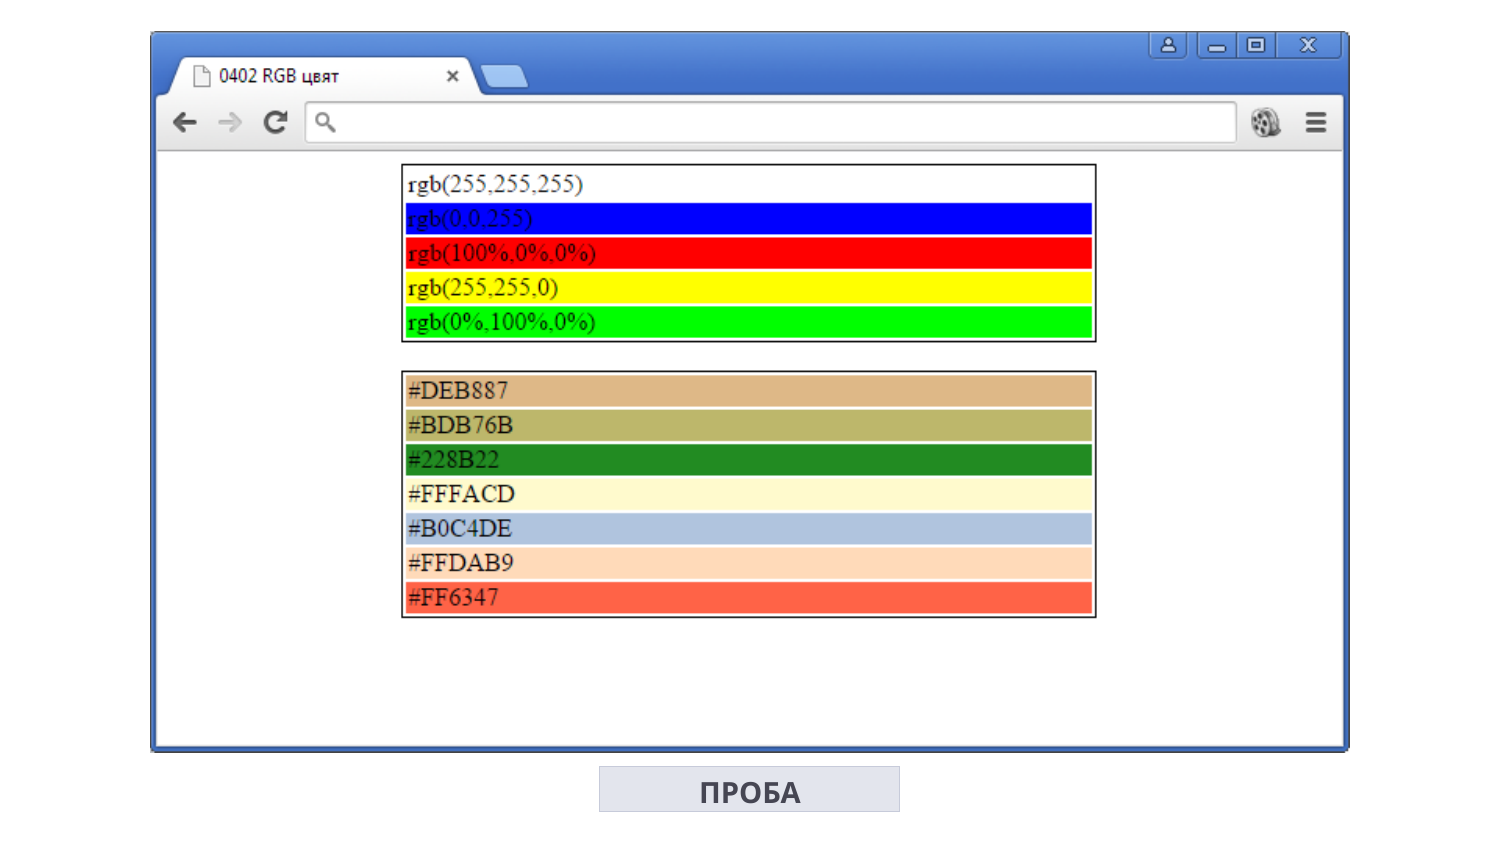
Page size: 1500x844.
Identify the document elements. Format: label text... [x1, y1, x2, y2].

text_box ПРОБА [599, 766, 900, 812]
picture [149, 31, 1351, 753]
